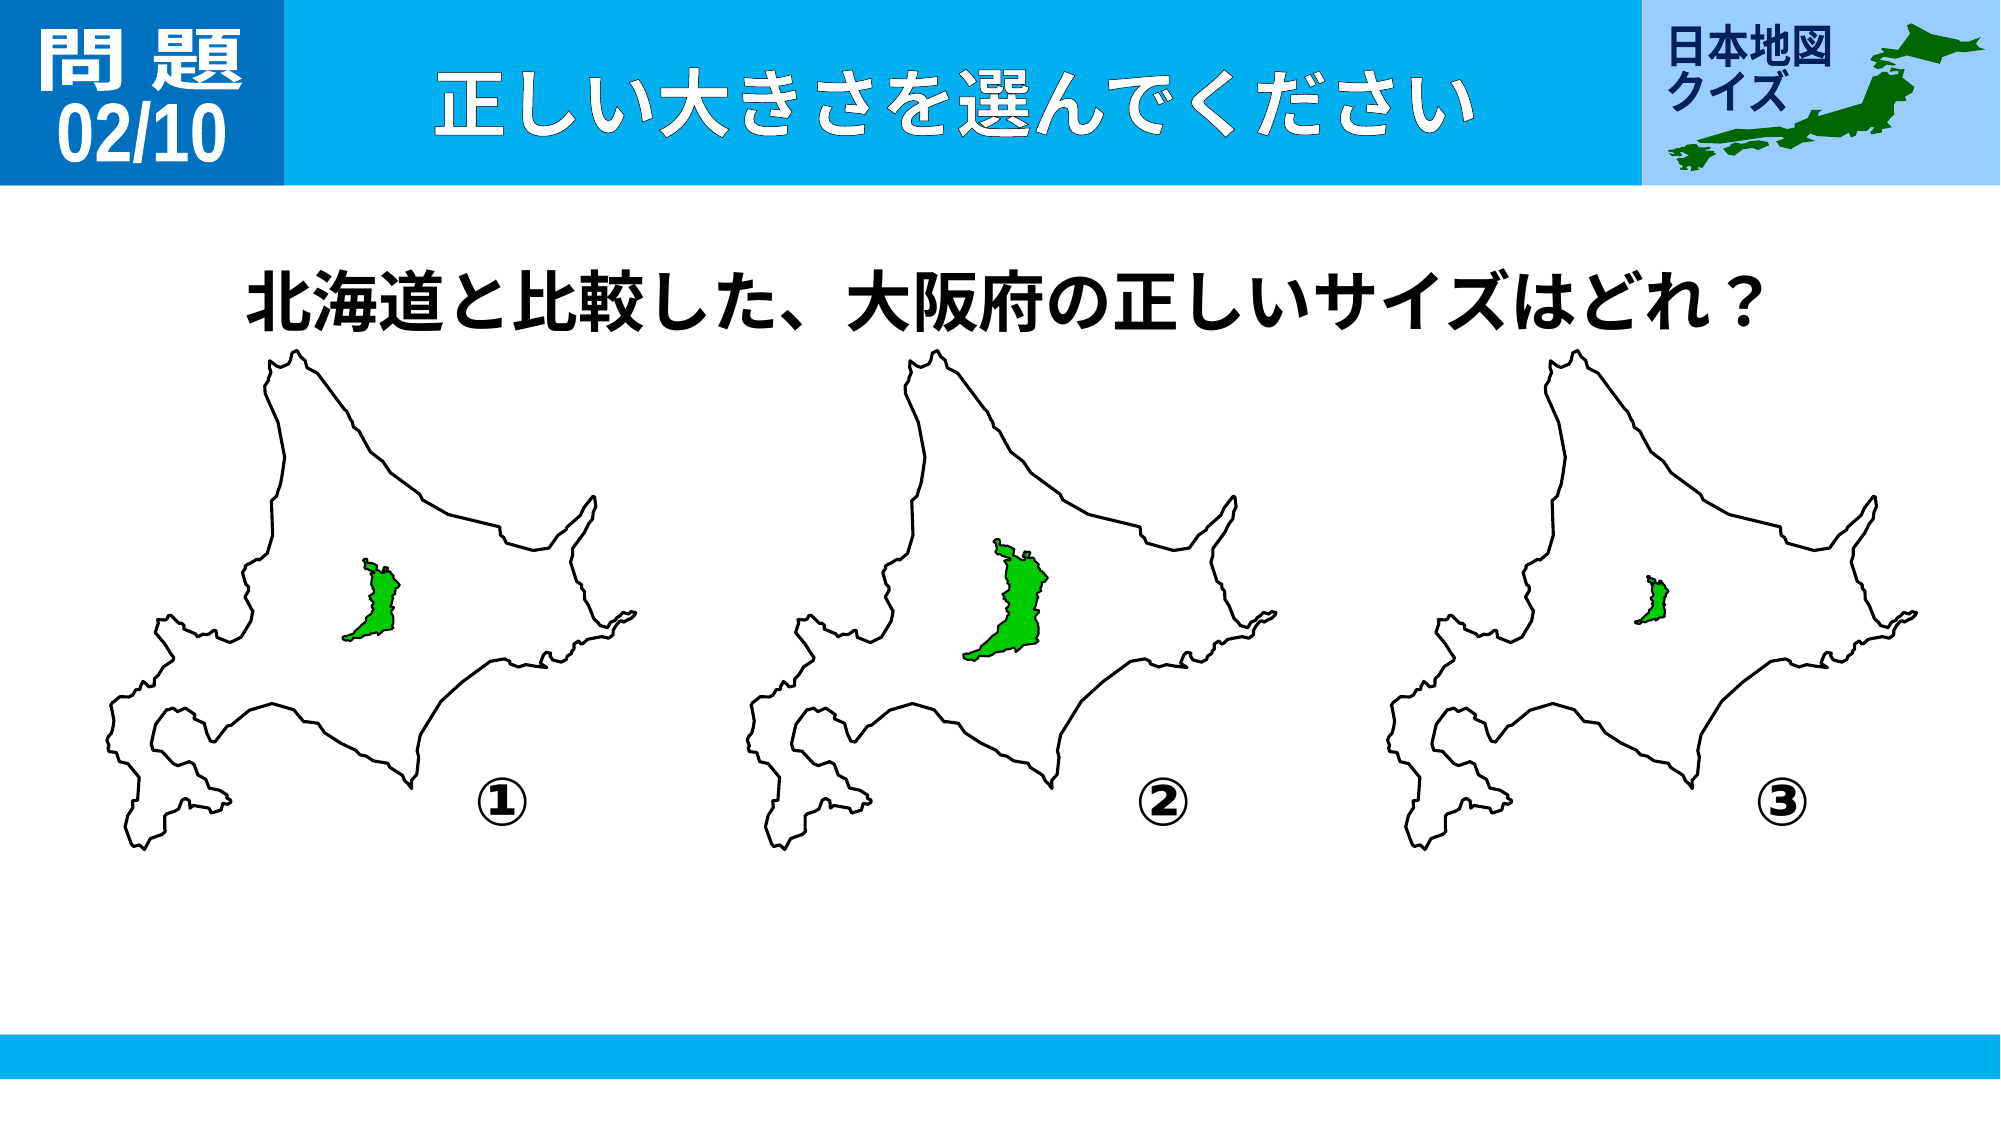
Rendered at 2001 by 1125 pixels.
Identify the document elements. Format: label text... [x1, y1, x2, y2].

text_box 北海道と比較した、大阪府の正しいサイズはどれ？ [230, 252, 1794, 348]
text_box [1633, 573, 1671, 626]
text_box [340, 556, 402, 644]
text_box [1385, 348, 1919, 852]
text_box [0, 1034, 2000, 1079]
text_box [745, 348, 1278, 852]
text_box ② [1120, 751, 1208, 847]
text_box ③ [1739, 751, 1826, 847]
text_box [104, 348, 638, 852]
text_box ① [459, 751, 546, 847]
text_box [961, 536, 1050, 663]
